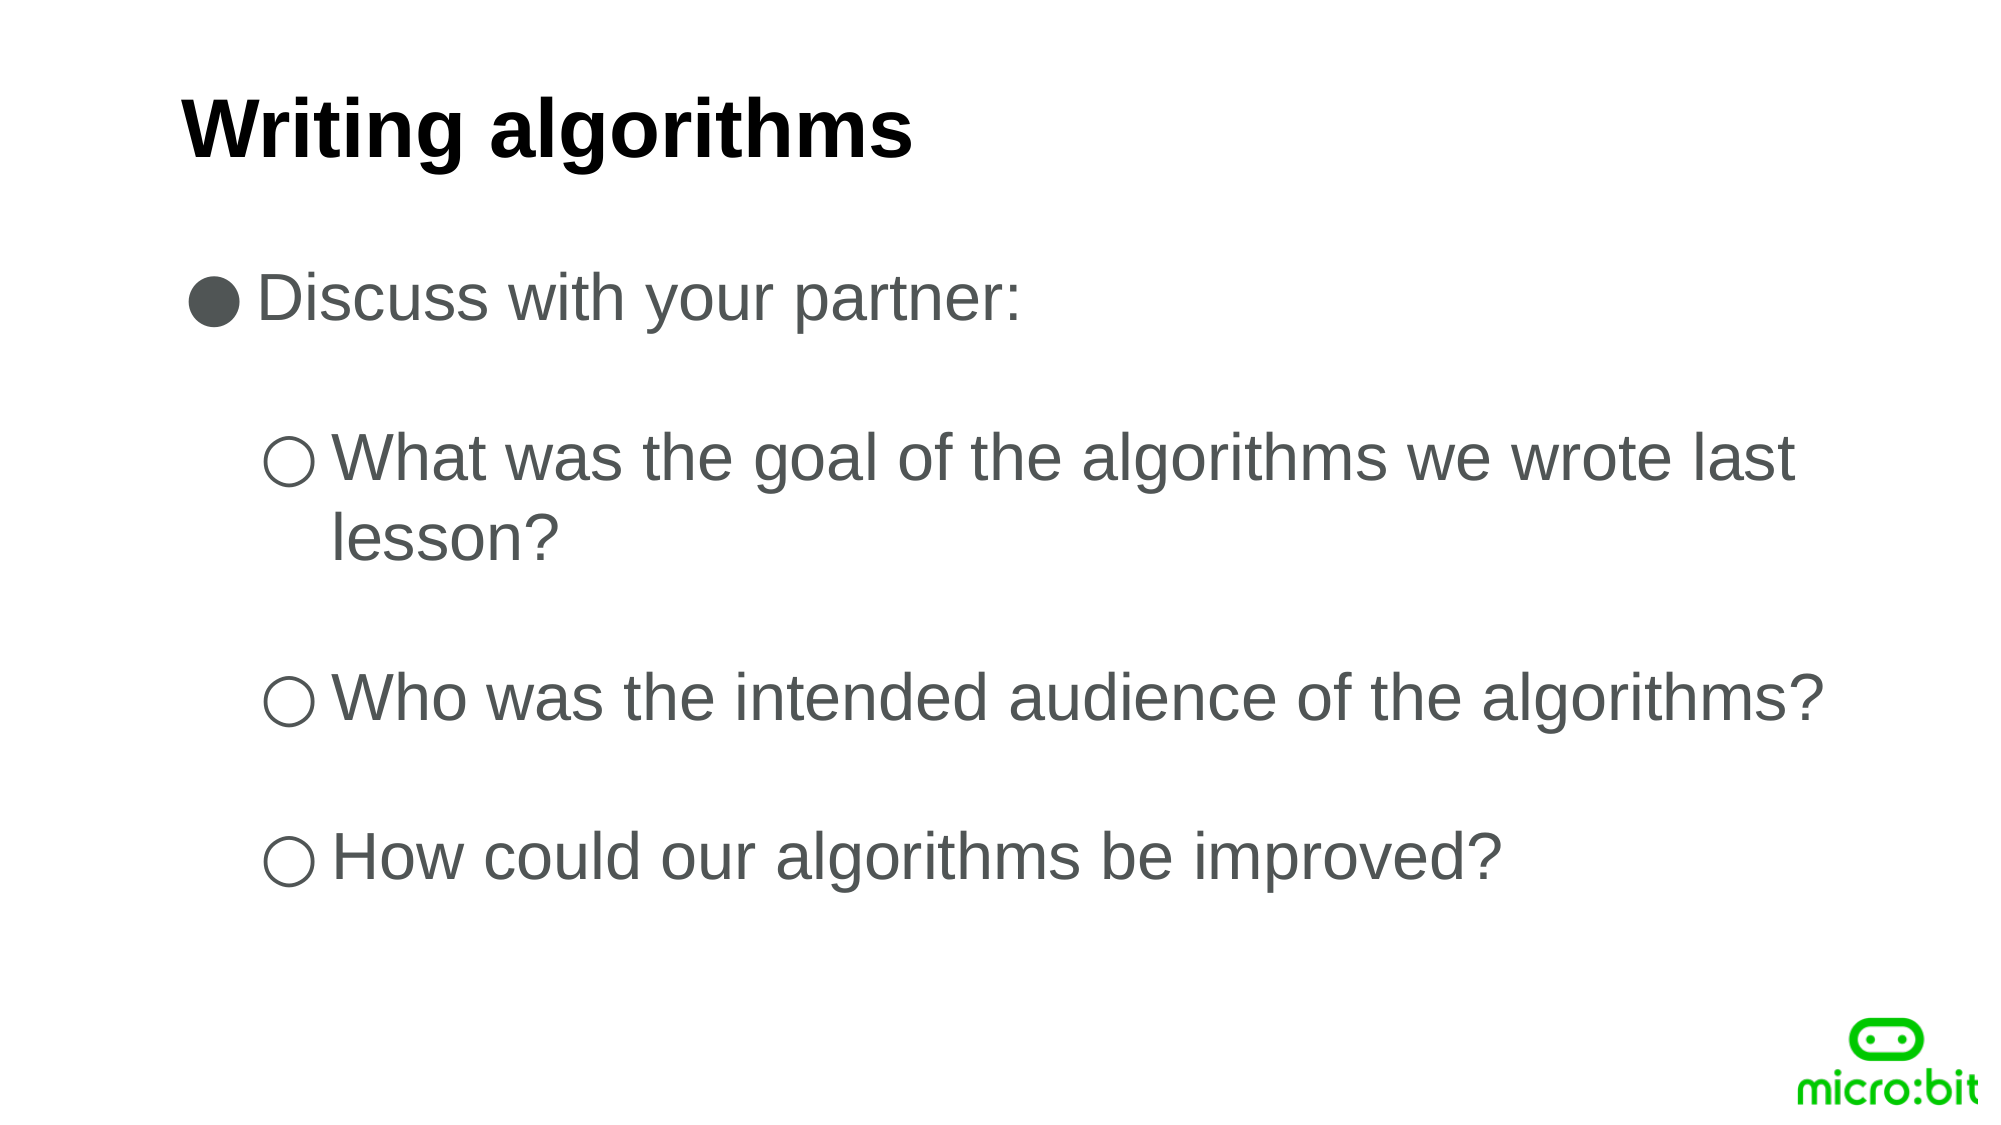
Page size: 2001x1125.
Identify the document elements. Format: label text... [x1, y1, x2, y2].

picture [1797, 1017, 1978, 1106]
text_box Writing algorithms Discuss with your partner: What was the goal of the algorithms we wrote last lesson? Who was the intended audience of the algorithms? How could our algorithms be improved? [166, 60, 1918, 884]
